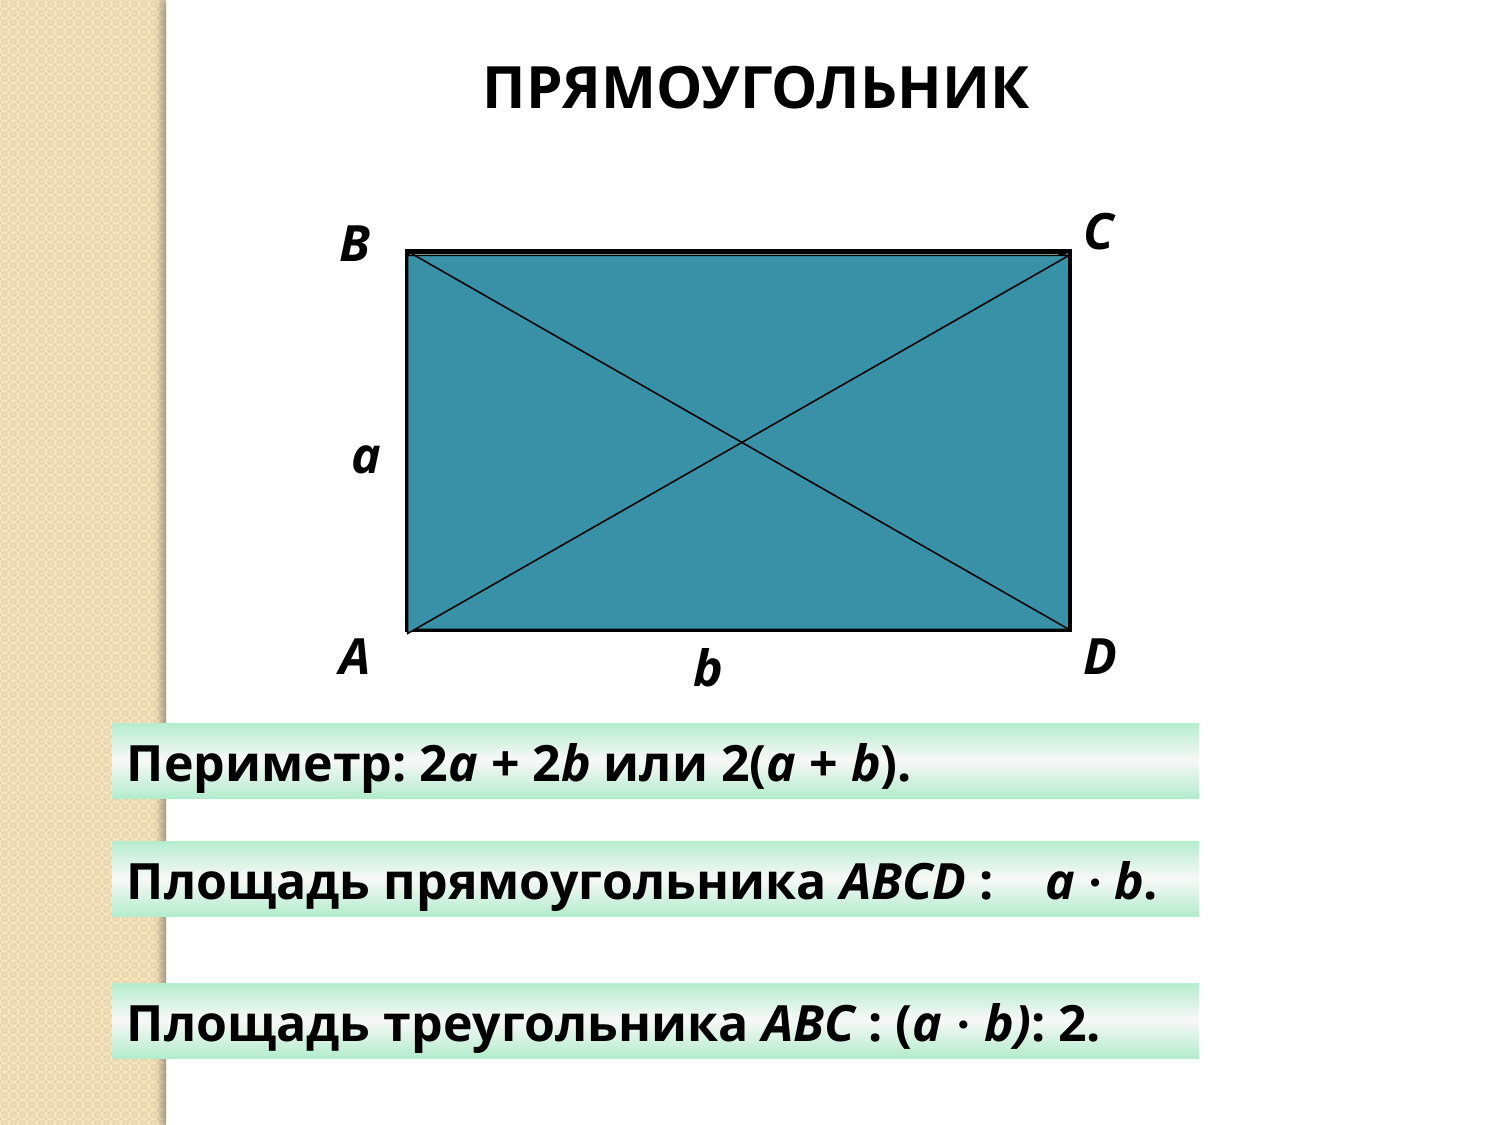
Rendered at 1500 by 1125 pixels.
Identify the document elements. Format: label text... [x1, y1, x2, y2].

text_box [420, 251, 1067, 255]
text_box C [1069, 192, 1164, 267]
text_box Площадь прямоугольника АBCD : а · b. [112, 841, 1199, 917]
text_box [416, 256, 1069, 630]
text_box b [679, 630, 762, 705]
text_box B [324, 204, 420, 279]
text_box Площадь треугольника ABC : (а · b): 2. [112, 983, 1199, 1059]
text_box D [1069, 617, 1164, 693]
text_box Периметр: 2а + 2b или 2(а + b). [112, 723, 1199, 799]
text_box a [336, 416, 407, 492]
text_box [407, 255, 1070, 634]
text_box A [324, 617, 420, 693]
text_box ПРЯМОУГОЛЬНИК [442, 42, 1069, 128]
